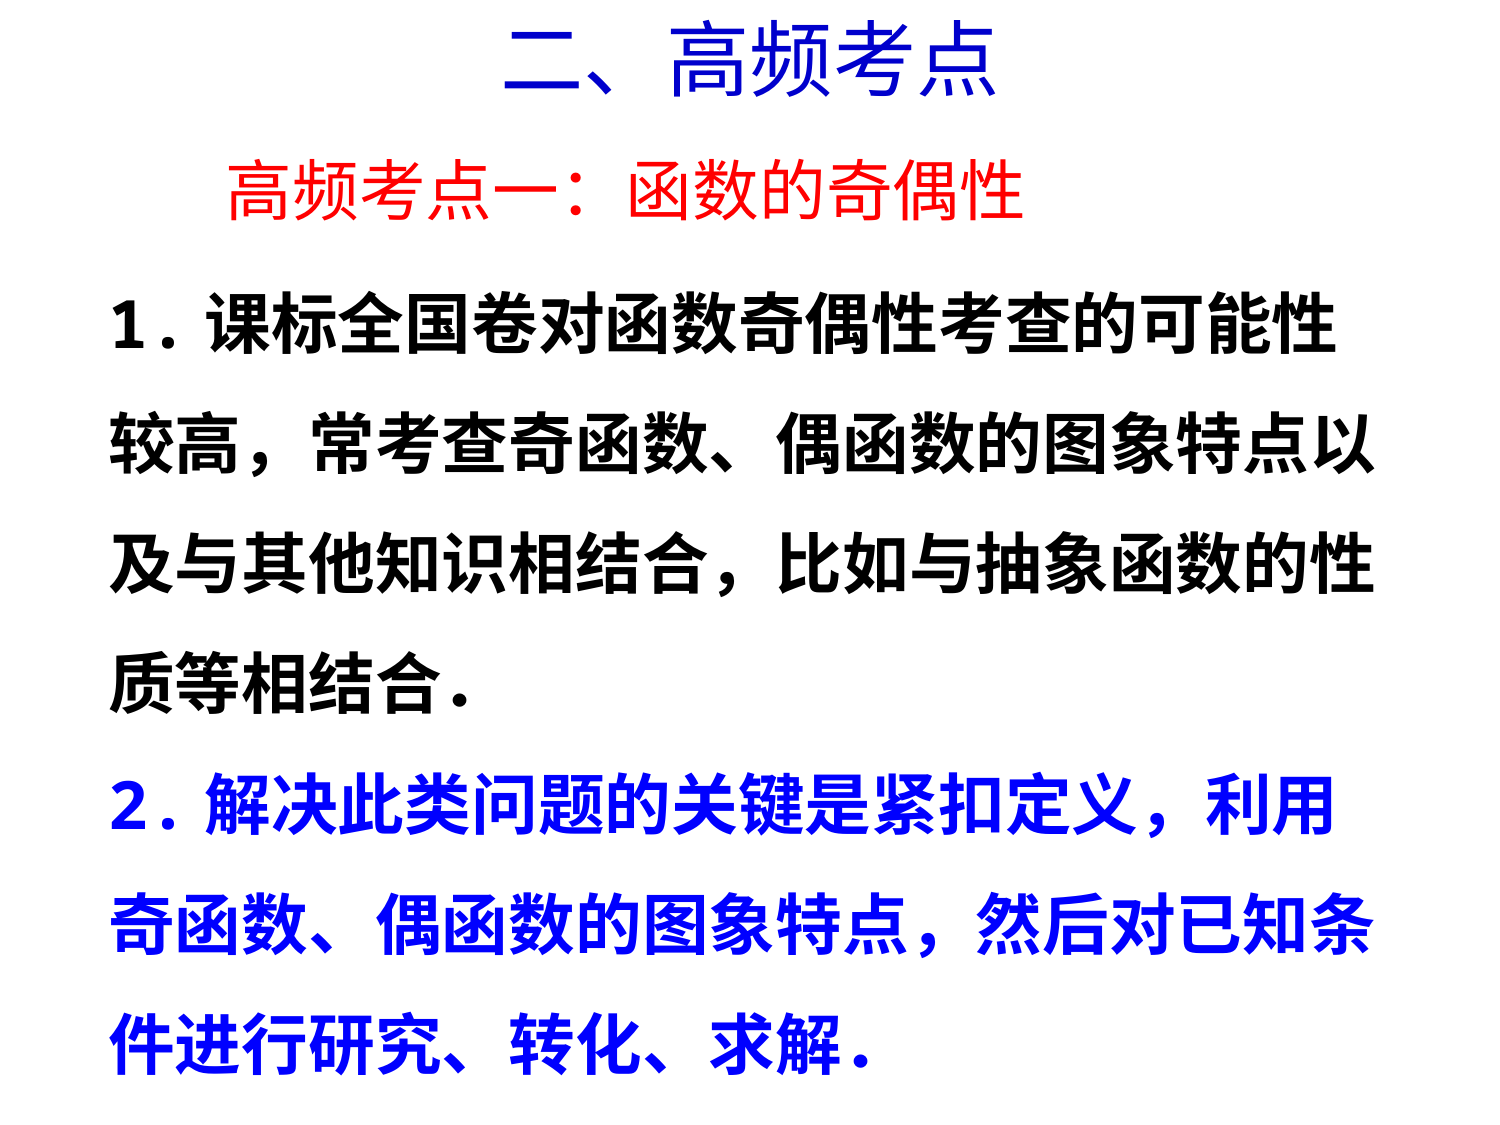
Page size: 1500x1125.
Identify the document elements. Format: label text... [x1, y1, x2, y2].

text_box 二、高频考点 [0, 0, 1500, 115]
text_box 高频考点一：函数的奇偶性 [210, 140, 1395, 236]
text_box 1.课标全国卷对函数奇偶性考查的可能性较高，常考查奇函数、偶函数的图象特点以及与其他知识相结合，比如与抽象函数的性质等相结合． [93, 234, 1409, 714]
text_box 2.解决此类问题的关键是紧扣定义，利用奇函数、偶函数的图象特点，然后对已知条件进行研究、转化、求解． [93, 714, 1418, 1090]
